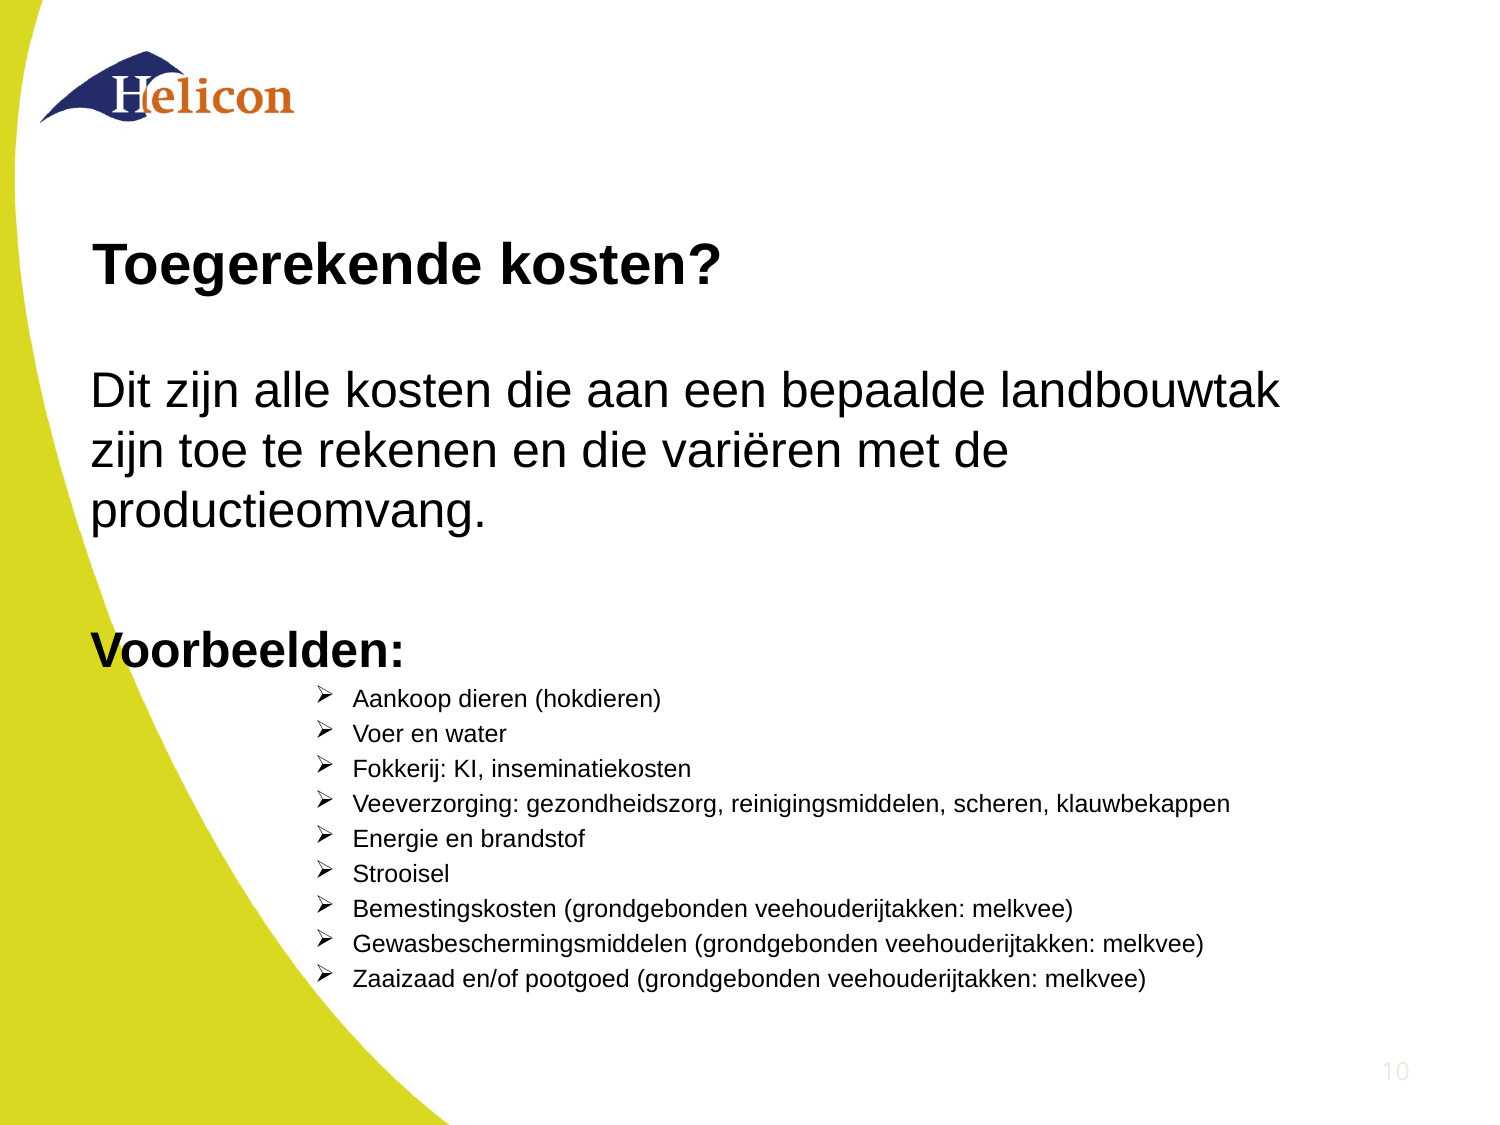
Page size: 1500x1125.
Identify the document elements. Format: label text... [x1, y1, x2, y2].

list Dit zijn alle kosten die aan een bepaalde landbouwtak zijn toe te rekenen en die variëren met de productieomvang. Voorbeelden: Aankoop dieren (hokdieren) Voer en water Fokkerij: KI, inseminatiekosten Veeverzorging: gezondheidszorg, reinigingsmiddelen, scheren, klauwbekappen Energie en brandstof Strooisel Bemestingskosten (grondgebonden veehouderijtakken: melkvee) Gewasbeschermingsmiddelen (grondgebonden veehouderijtakken: melkvee) Zaaizaad en/of pootgoed (grondgebonden veehouderijtakken: melkvee) [75, 349, 1351, 1084]
picture [0, 0, 1500, 1125]
title Toegerekende kosten? [77, 208, 1168, 315]
slide_number 10 [1074, 1042, 1425, 1103]
